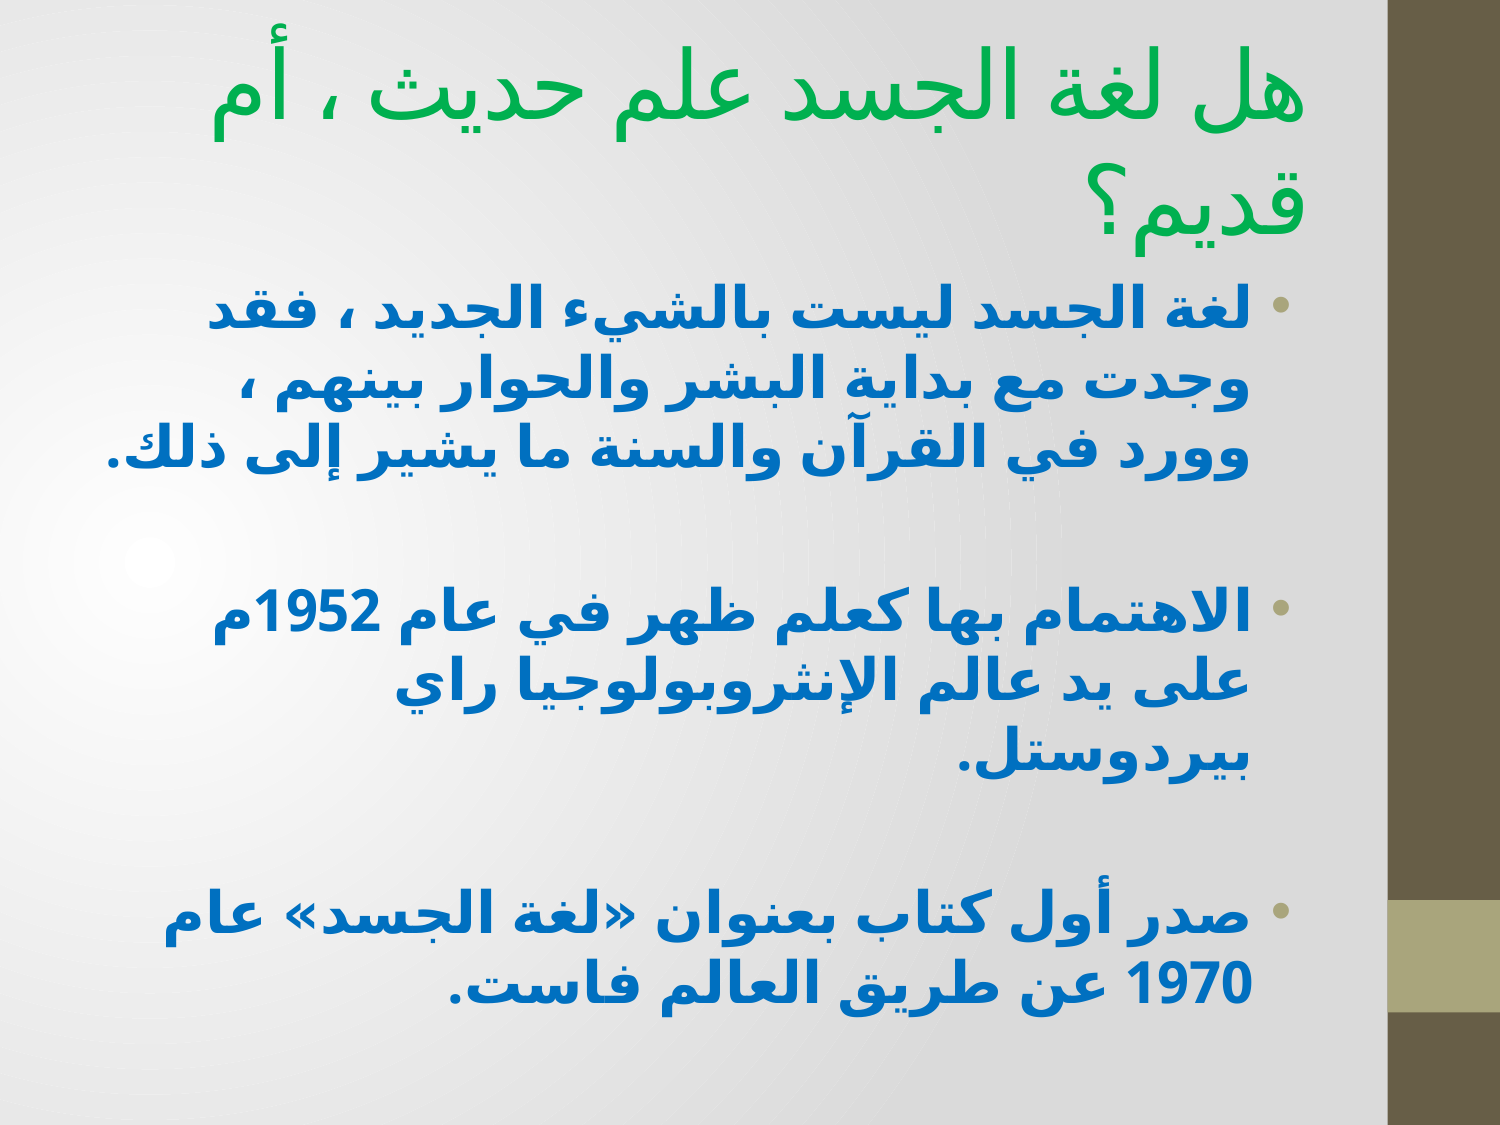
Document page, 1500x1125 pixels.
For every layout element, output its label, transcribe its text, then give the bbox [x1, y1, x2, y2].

list لغة الجسد ليست بالشيء الجديد ، فقد وجدت مع بداية البشر والحوار بينهم ، وورد في القرآن والسنة ما يشير إلى ذلك. الاهتمام بها كعلم ظهر في عام 1952م على يد عالم الإنثروبولوجيا راي بيردوستل. صدر أول كتاب بعنوان «لغة الجسد» عام 1970 عن طريق العالم فاست. [75, 262, 1325, 1050]
title هل لغة الجسد علم حديث ، أم قديم؟ [75, 45, 1325, 233]
